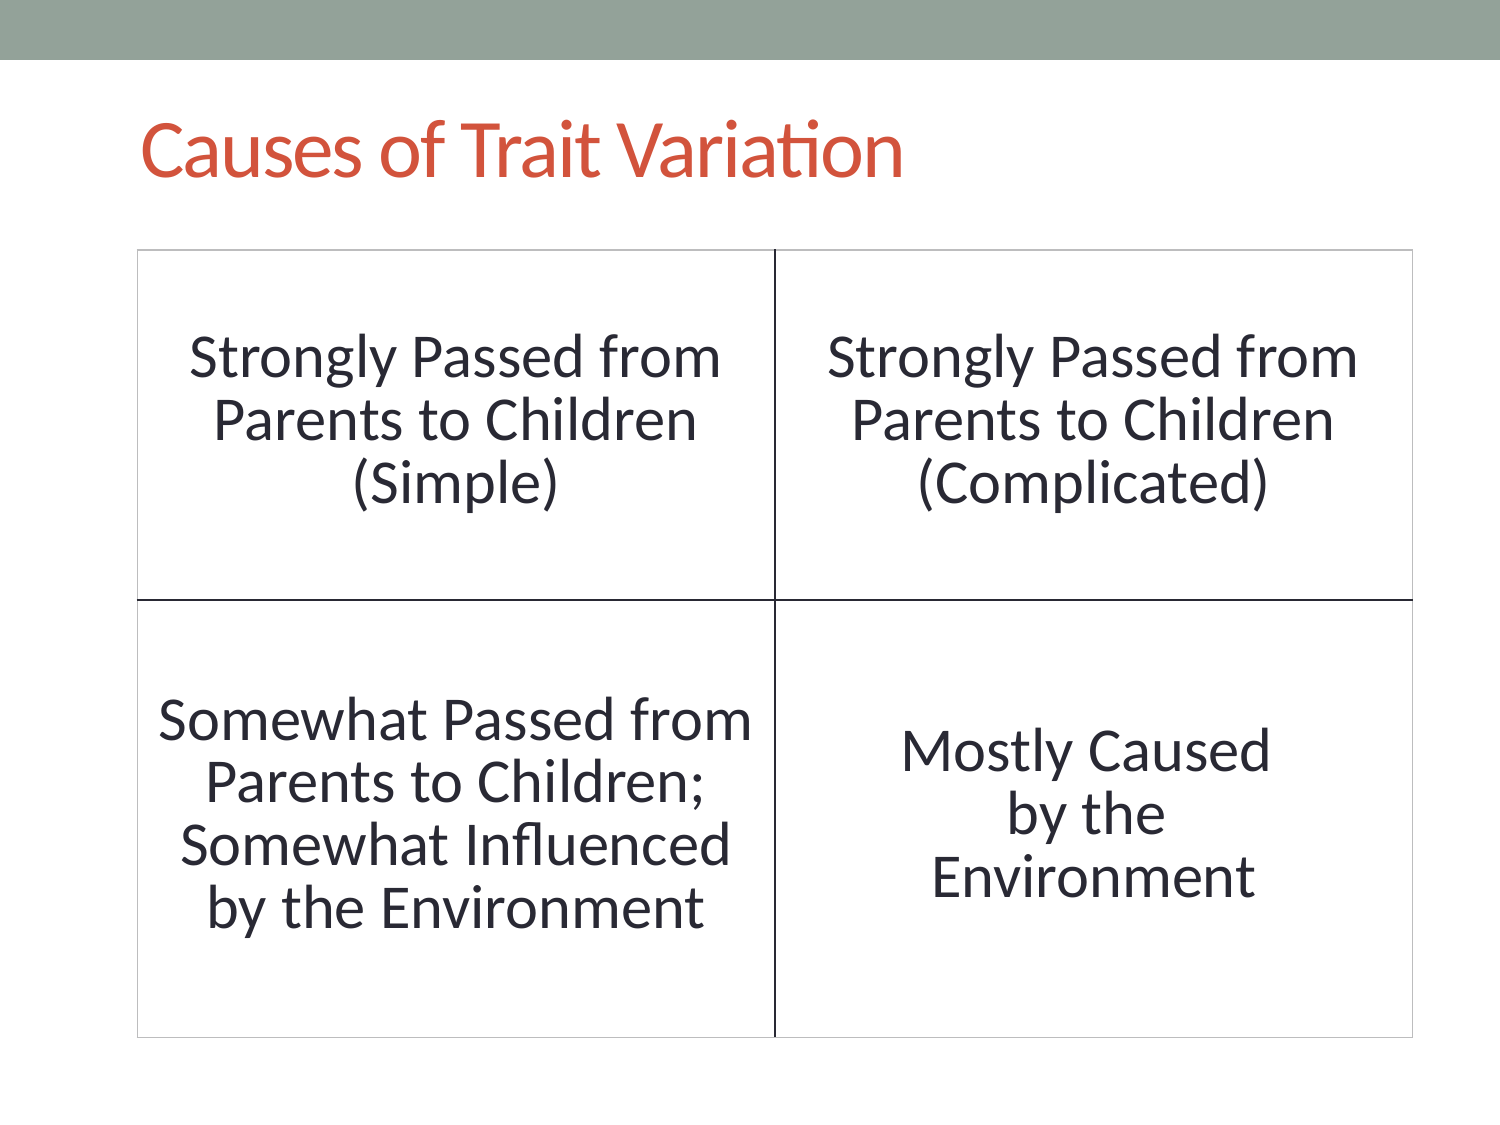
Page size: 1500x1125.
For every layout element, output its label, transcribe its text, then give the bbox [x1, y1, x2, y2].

table_cell Mostly Caused by the Environment [776, 601, 1412, 1037]
table_cell Somewhat Passed from Parents to Children; Somewhat Influenced by the Environment [138, 601, 774, 1037]
table_header Strongly Passed from Parents to Children (Complicated) [776, 251, 1412, 599]
table_header Strongly Passed from Parents to Children (Simple) [138, 251, 774, 599]
title Causes of Trait Variation [125, 62, 1425, 225]
